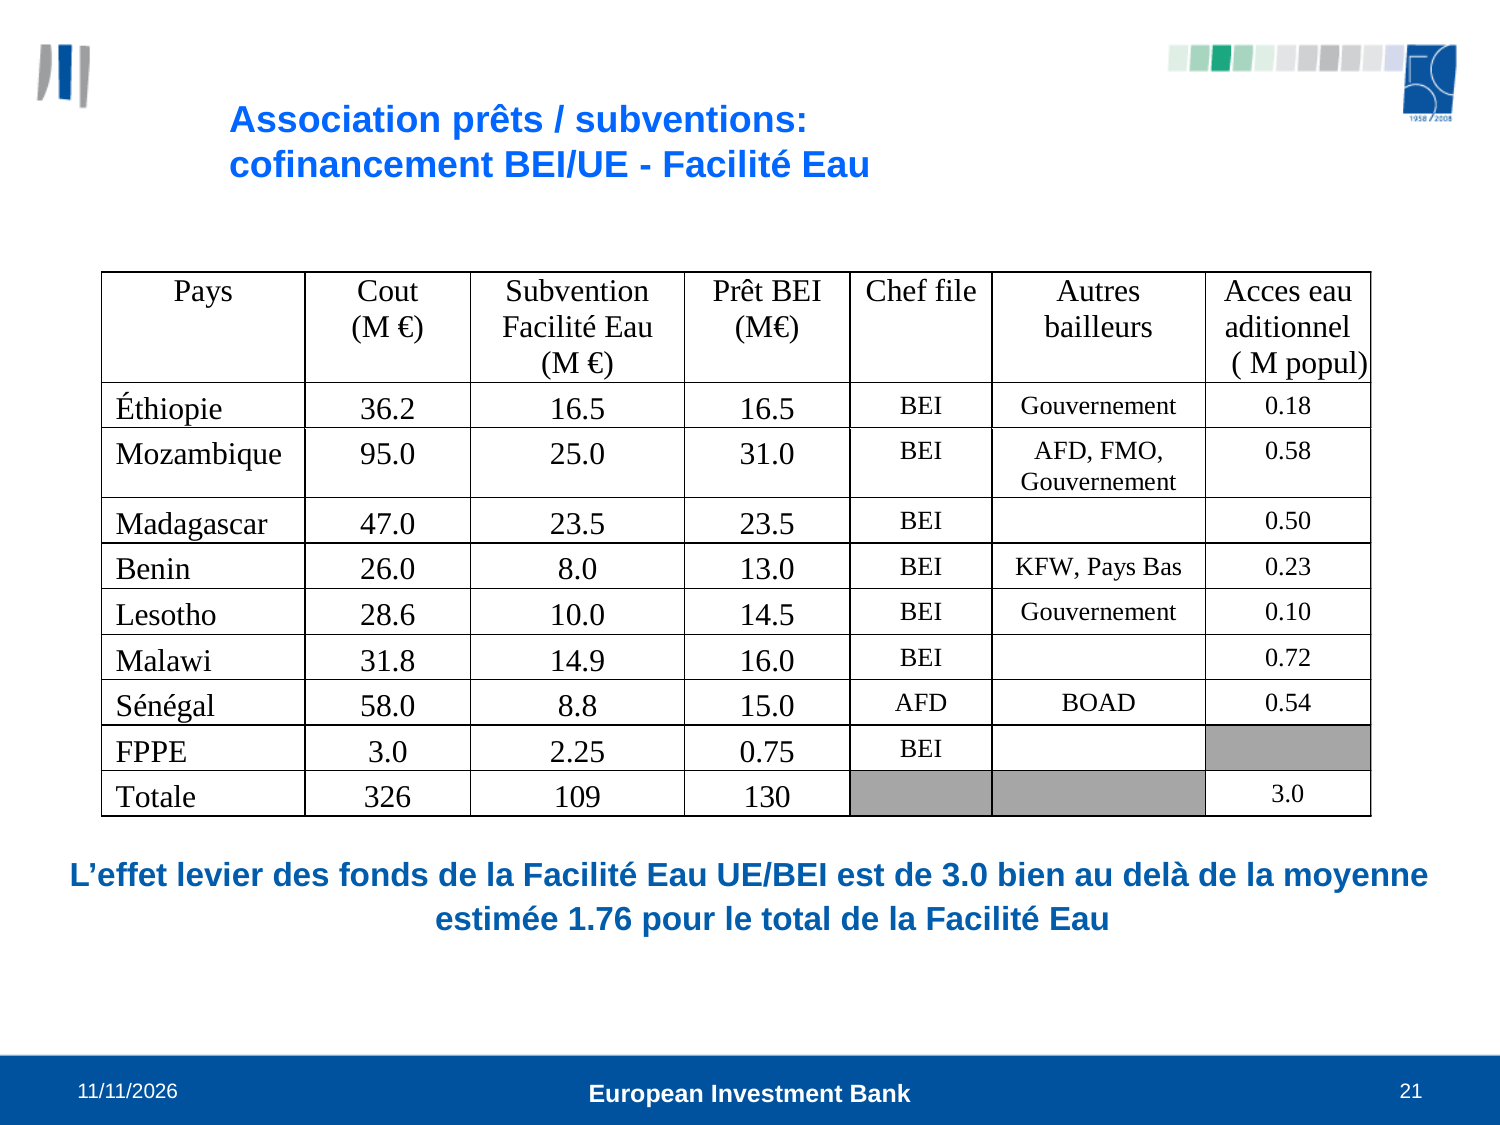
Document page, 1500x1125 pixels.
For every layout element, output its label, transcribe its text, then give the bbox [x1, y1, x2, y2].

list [100, 219, 1372, 913]
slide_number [62, 1070, 226, 1125]
picture [0, 0, 1500, 1125]
title Association prêts / subventions: cofinancement BEI/UE - Facilité Eau [213, 86, 1124, 147]
text_box L’effet levier des fonds de la Facilité Eau UE/BEI est de 3.0 bien au delà de la moyenne estimée 1.76 pour le total de la Facilité Eau [53, 846, 1448, 946]
slide_number 21 [1274, 1070, 1438, 1125]
footer European Investment Bank [229, 1070, 1271, 1125]
